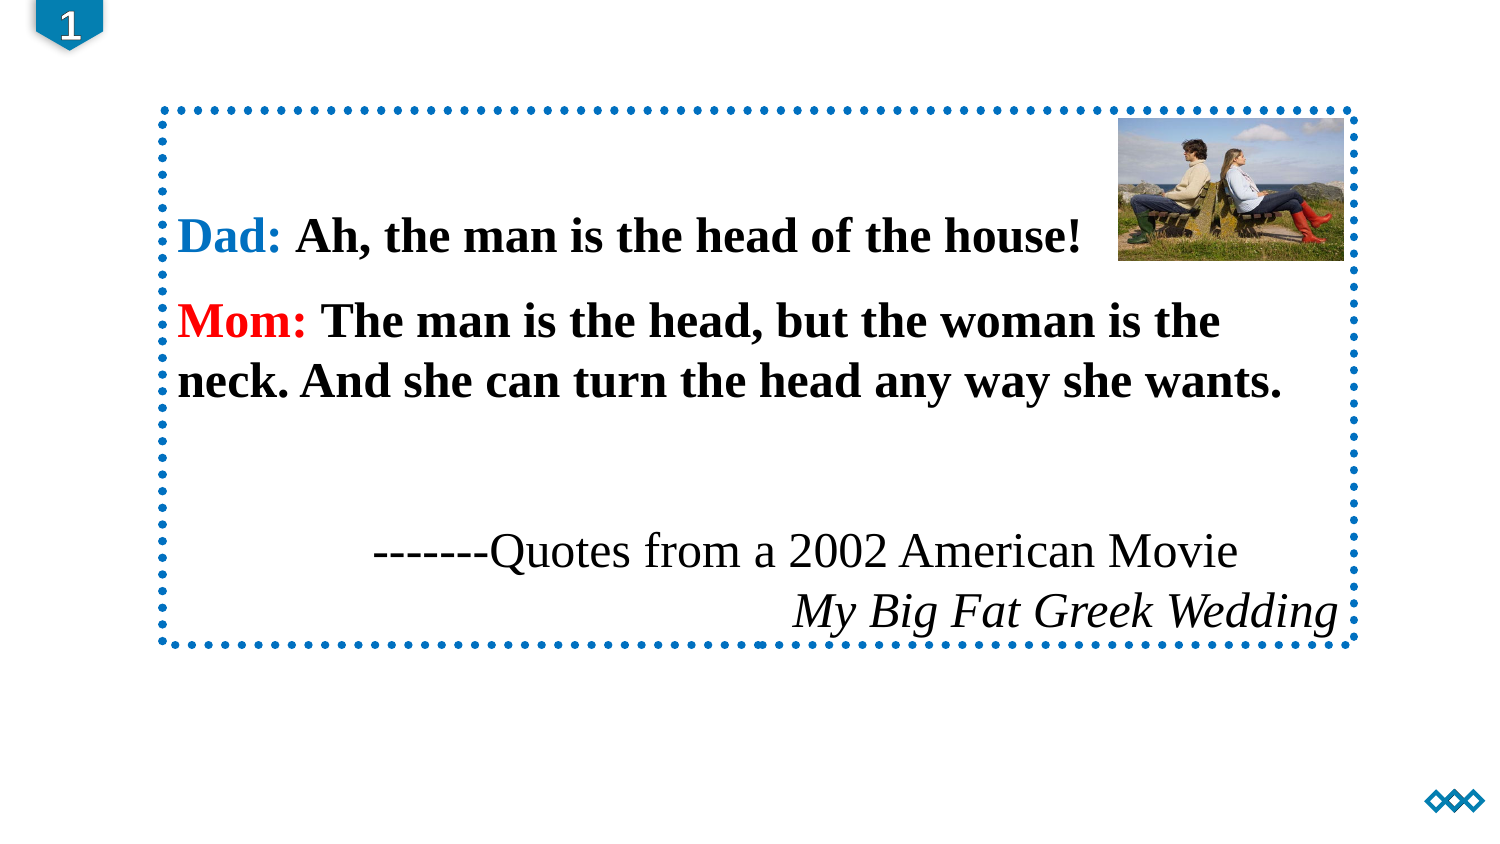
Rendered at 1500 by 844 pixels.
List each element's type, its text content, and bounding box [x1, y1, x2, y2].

text_box Dad: Ah, the man is the head of the house! Mom: The man is the head, but the woman is the neck. And she can turn the head any way she wants. -------Quotes from a 2002 American Movie My Big Fat Greek Wedding [162, 110, 1354, 646]
text_box 1 [27, 0, 114, 56]
picture [1118, 118, 1344, 261]
